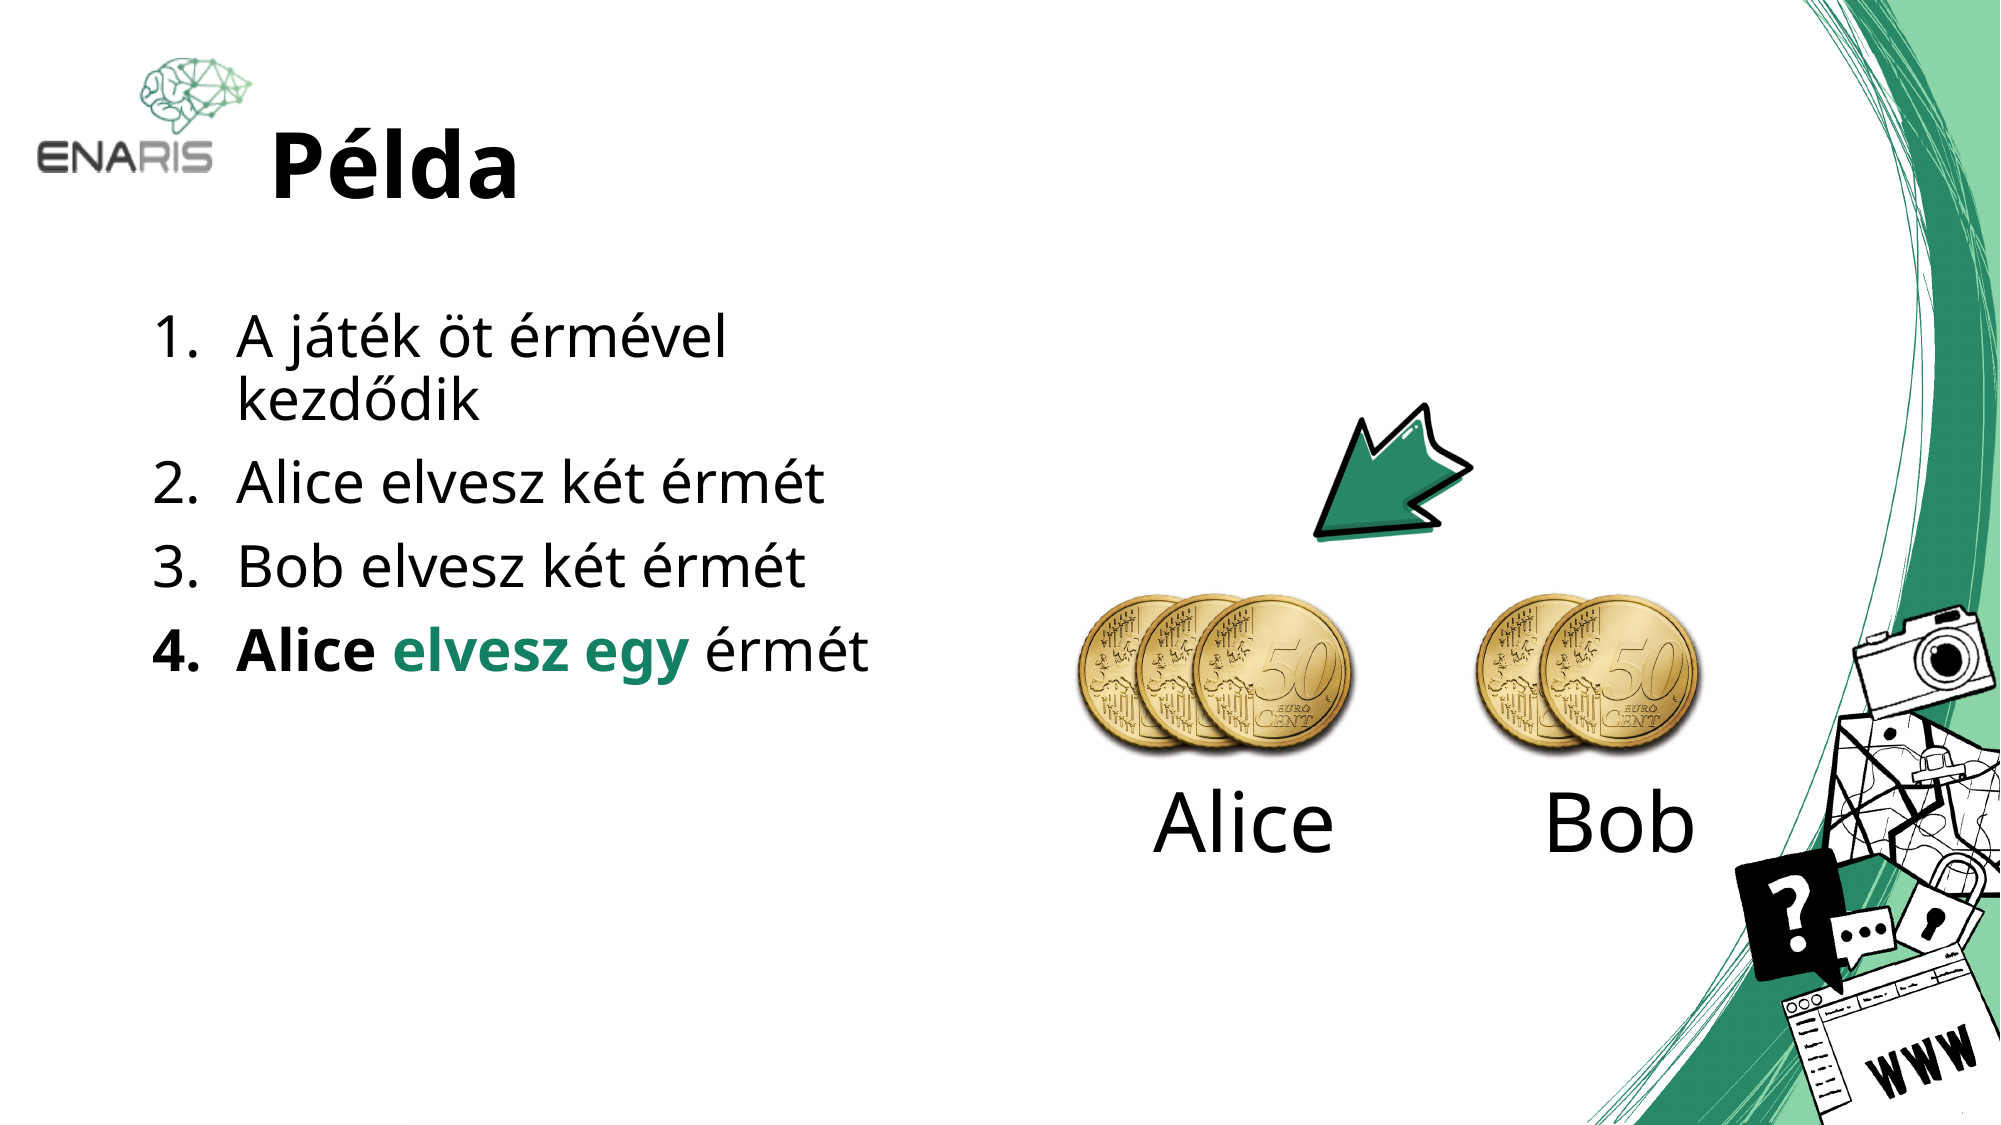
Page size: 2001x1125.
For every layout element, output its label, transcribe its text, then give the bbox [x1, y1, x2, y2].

title Példa [253, 59, 1863, 278]
text_box Alice [1058, 762, 1432, 877]
picture [37, 58, 254, 173]
list A játék öt érmével kezdődik Alice elvesz két érmét Bob elvesz két érmét Alice elvesz egy érmét [137, 299, 924, 1014]
picture [408, 0, 2000, 1125]
text_box Bob [1432, 762, 1808, 877]
